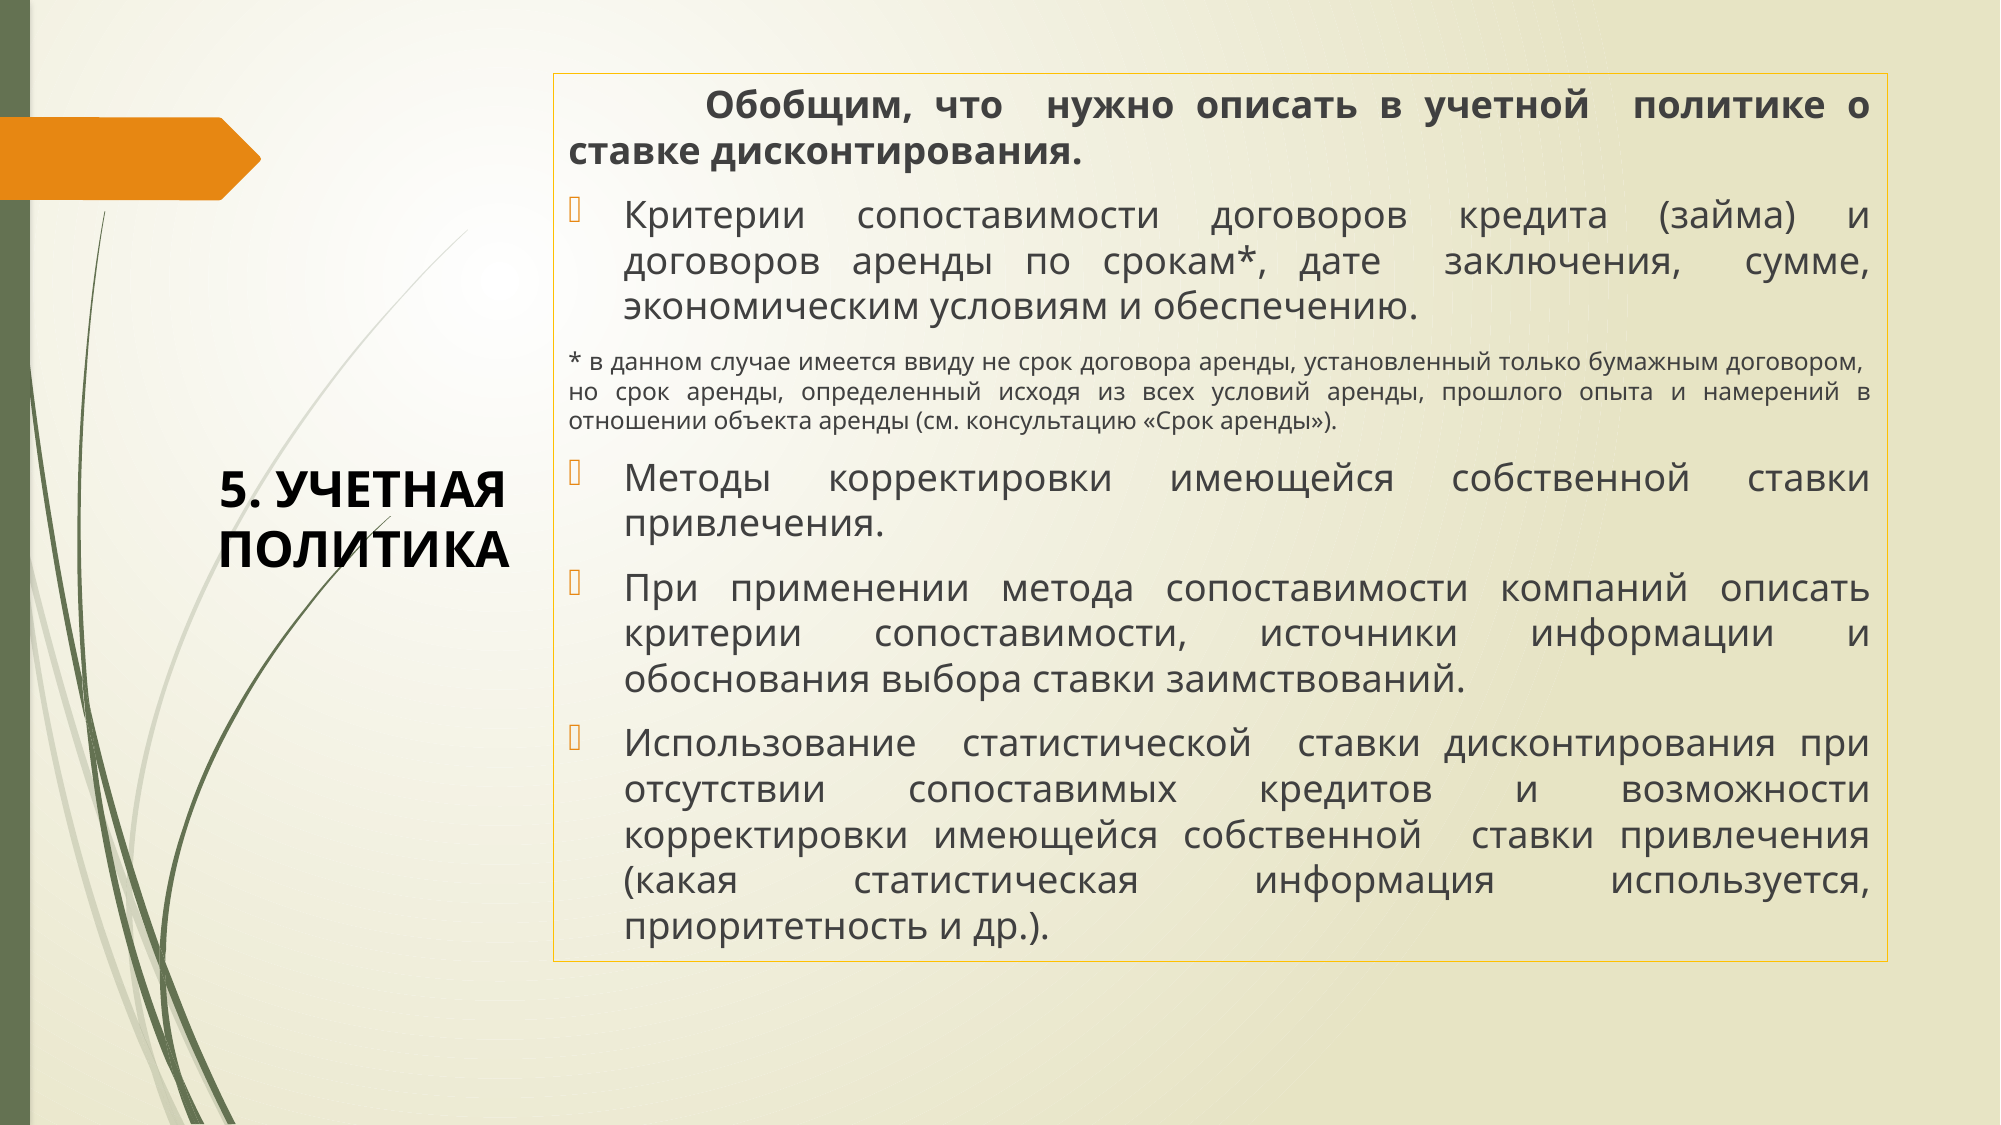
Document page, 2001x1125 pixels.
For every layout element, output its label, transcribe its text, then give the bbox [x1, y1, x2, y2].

list 5. Учетная политика [174, 227, 554, 808]
list Обобщим, что нужно описать в учетной политике о ставке дисконтирования. Критерии сопоставимости договоров кредита (займа) и договоров аренды по срокам*, дате заключения, сумме, экономическим условиям и обеспечению. * в данном случае имеется ввиду не срок договора аренды, установленный только бумажным договором, но срок аренды, определенный исходя из всех условий аренды, прошлого опыта и намерений в отношении объекта аренды (см. консультацию «Срок аренды»). Методы корректировки имеющейся собственной ставки привлечения. При применении метода сопоставимости компаний описать критерии сопоставимости, источники информации и обоснования выбора ставки заимствований. Использование статистической ставки дисконтирования при отсутствии сопоставимых кредитов и возможности корректировки имеющейся собственной ставки привлечения (какая статистическая информация используется, приоритетность и др.). [553, 73, 1888, 962]
